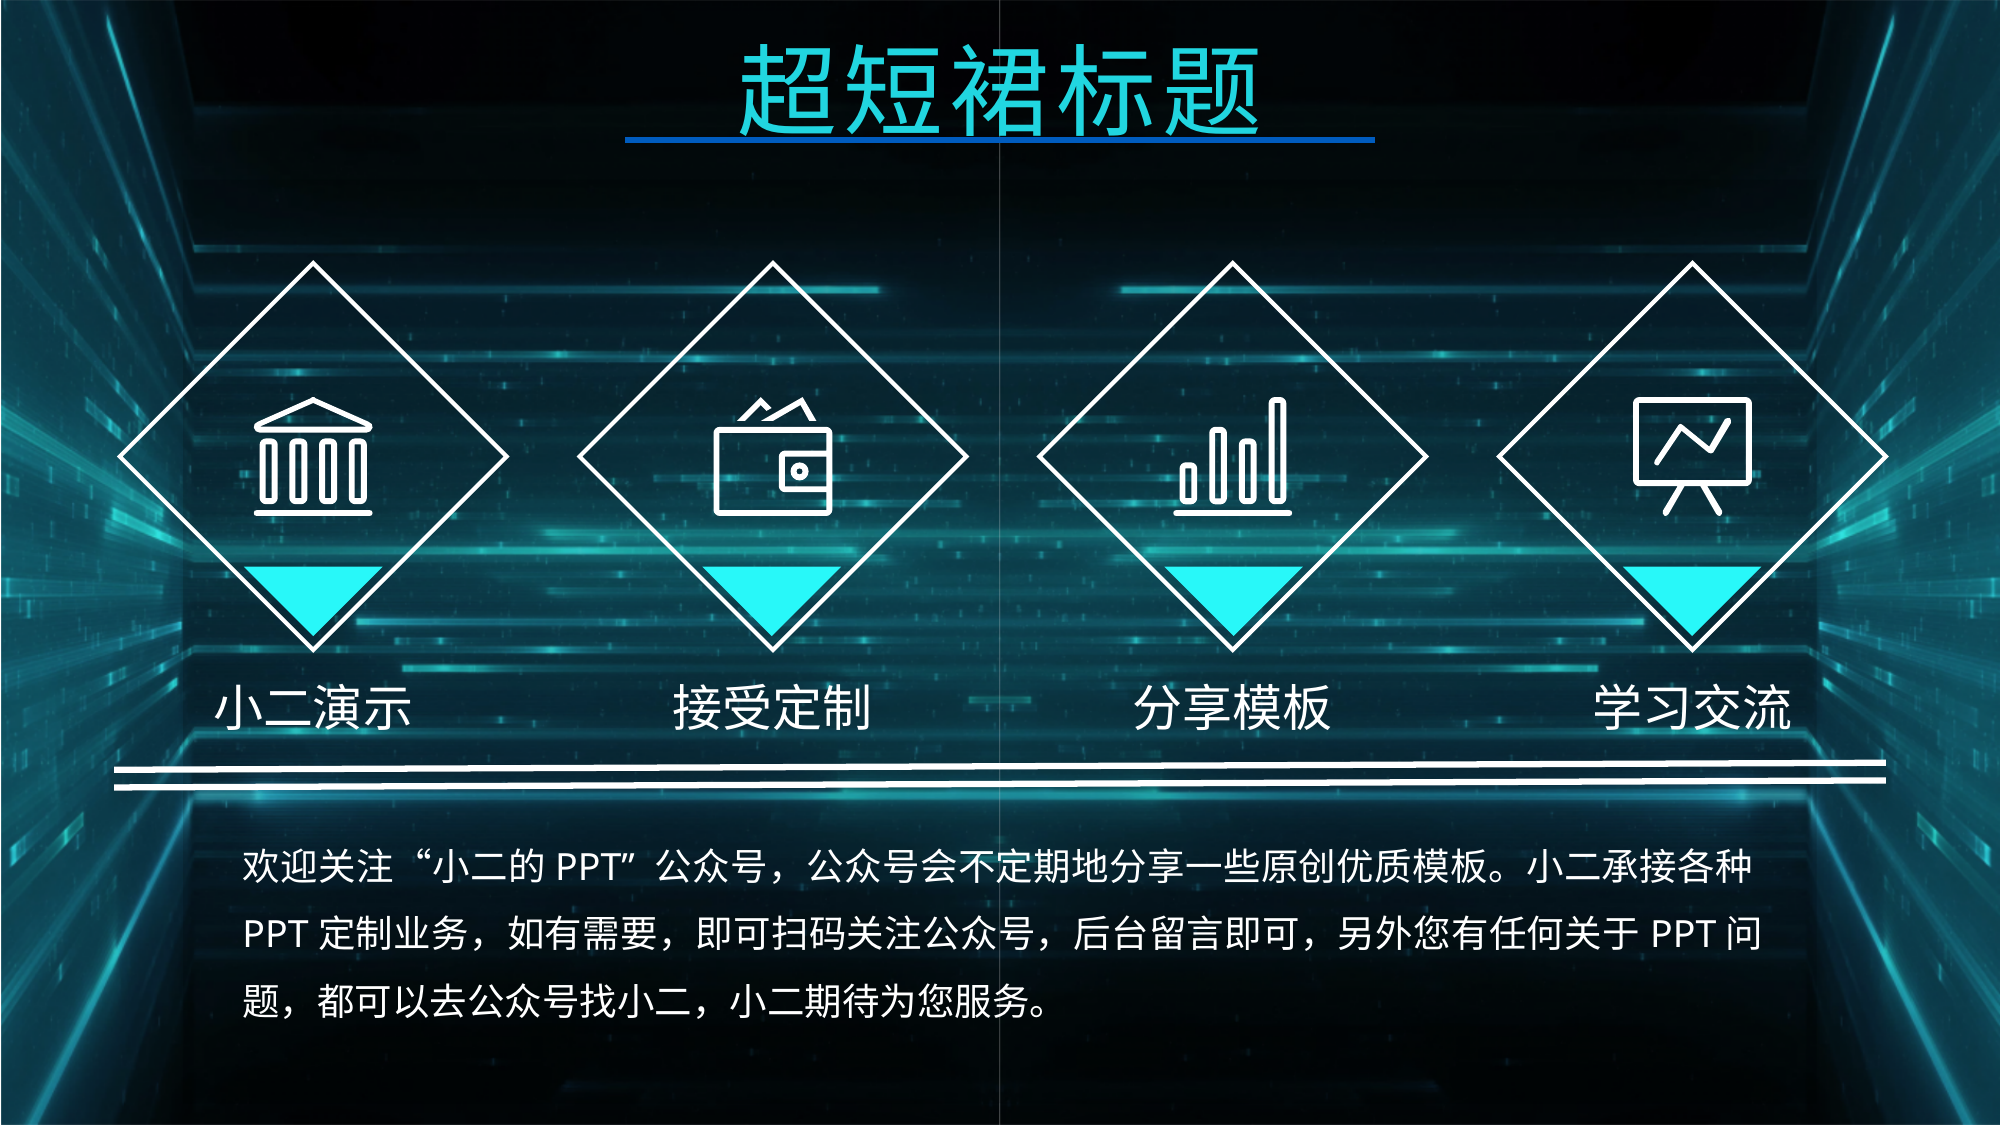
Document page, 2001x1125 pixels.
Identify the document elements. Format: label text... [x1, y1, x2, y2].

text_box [113, 762, 1886, 770]
text_box [241, 565, 386, 638]
text_box 分享模板 [1068, 668, 1397, 744]
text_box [1633, 397, 1752, 516]
text_box [699, 565, 844, 638]
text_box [253, 397, 373, 516]
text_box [713, 397, 833, 516]
picture [1000, 1, 1999, 1124]
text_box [1173, 397, 1293, 516]
text_box 超短裙标题 [606, 21, 1393, 157]
text_box [578, 261, 968, 652]
text_box 小二演示 [148, 668, 478, 744]
text_box [118, 261, 509, 652]
text_box [1037, 261, 1428, 652]
text_box 接受定制 [608, 668, 938, 744]
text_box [113, 780, 1886, 788]
text_box 学习交流 [1528, 668, 1857, 744]
text_box [1161, 565, 1306, 638]
picture [2, 1, 999, 1124]
text_box [1620, 565, 1764, 638]
text_box 欢迎关注“小二的PPT” 公众号，公众号会不定期地分享一些原创优质模板。小二承接各种PPT定制业务，如有需要，即可扫码关注公众号，后台留言即可，另外您有任何关于PPT问题，都可以去公众号找小二，小二期待为您服务。 [227, 813, 1778, 1031]
text_box [1497, 261, 1888, 652]
